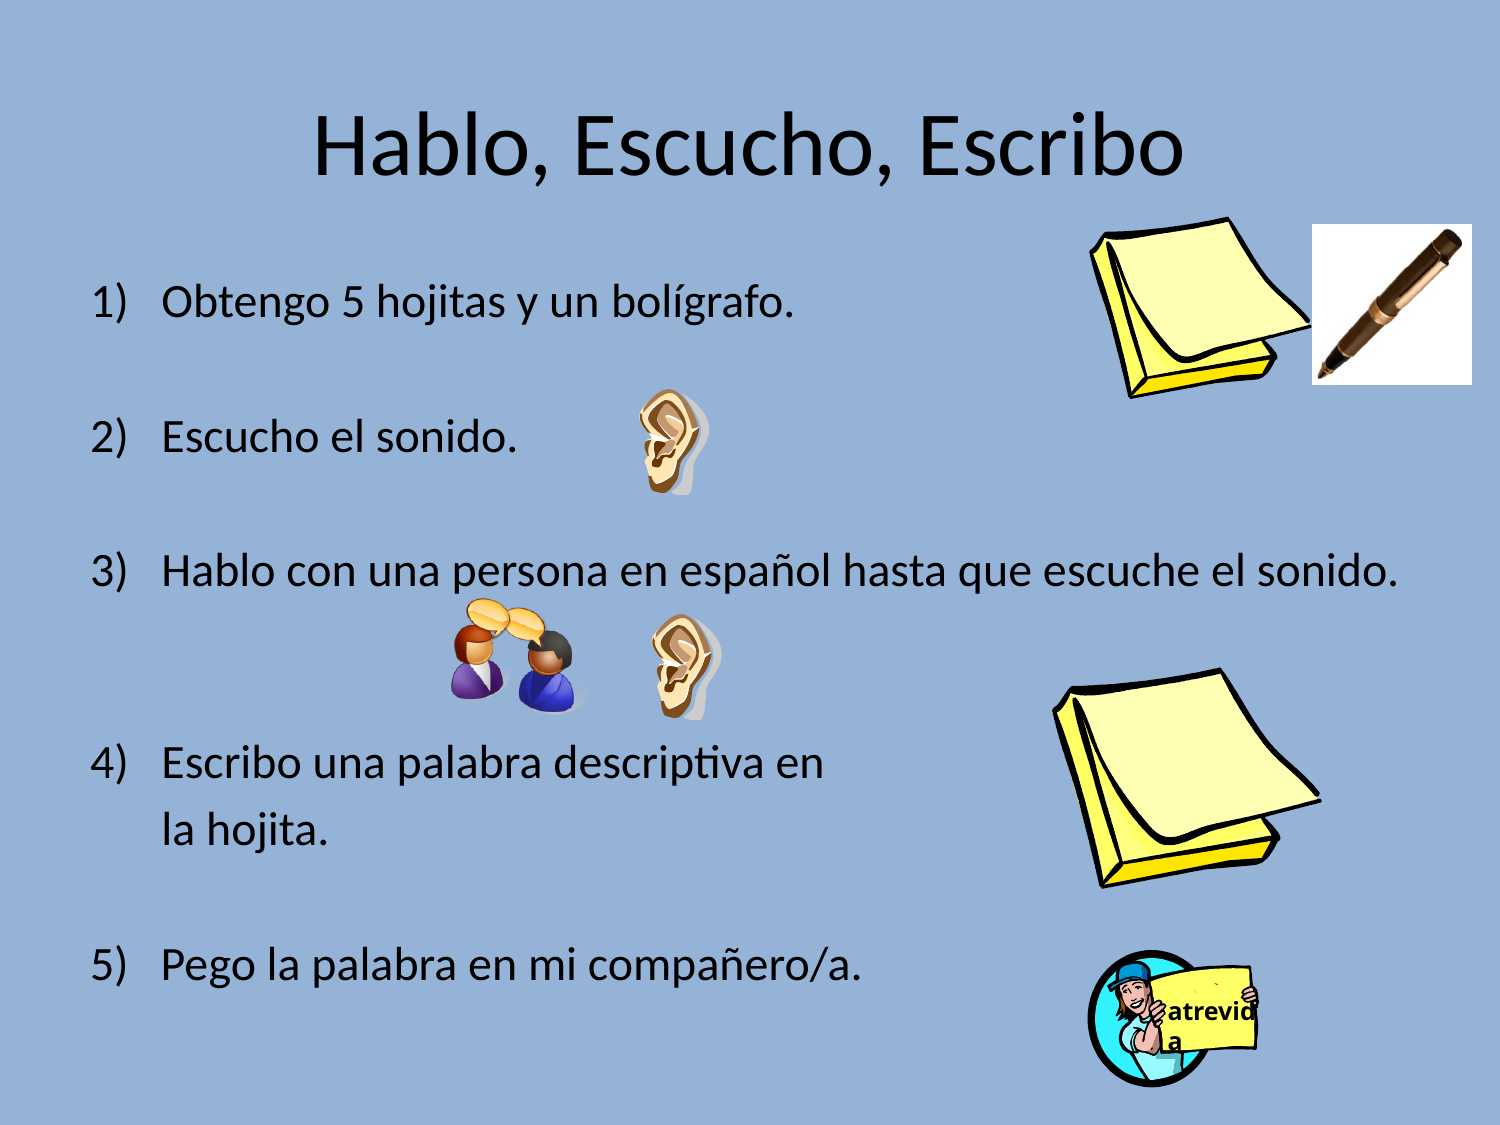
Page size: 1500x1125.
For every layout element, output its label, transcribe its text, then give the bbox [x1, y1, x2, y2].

picture [449, 587, 588, 726]
picture [1087, 212, 1473, 404]
title Hablo, Escucho, Escribo [75, 45, 1425, 233]
list Obtengo 5 hojitas y un bolígrafo. Escucho el sonido. Hablo con una persona en español hasta que escuche el sonido. Escribo una palabra descriptiva en la hojita. 5) Pego la palabra en mi compañero/a. [75, 262, 1425, 1005]
picture [649, 612, 724, 723]
picture [637, 387, 712, 498]
picture [1049, 662, 1327, 894]
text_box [1087, 949, 1276, 1088]
